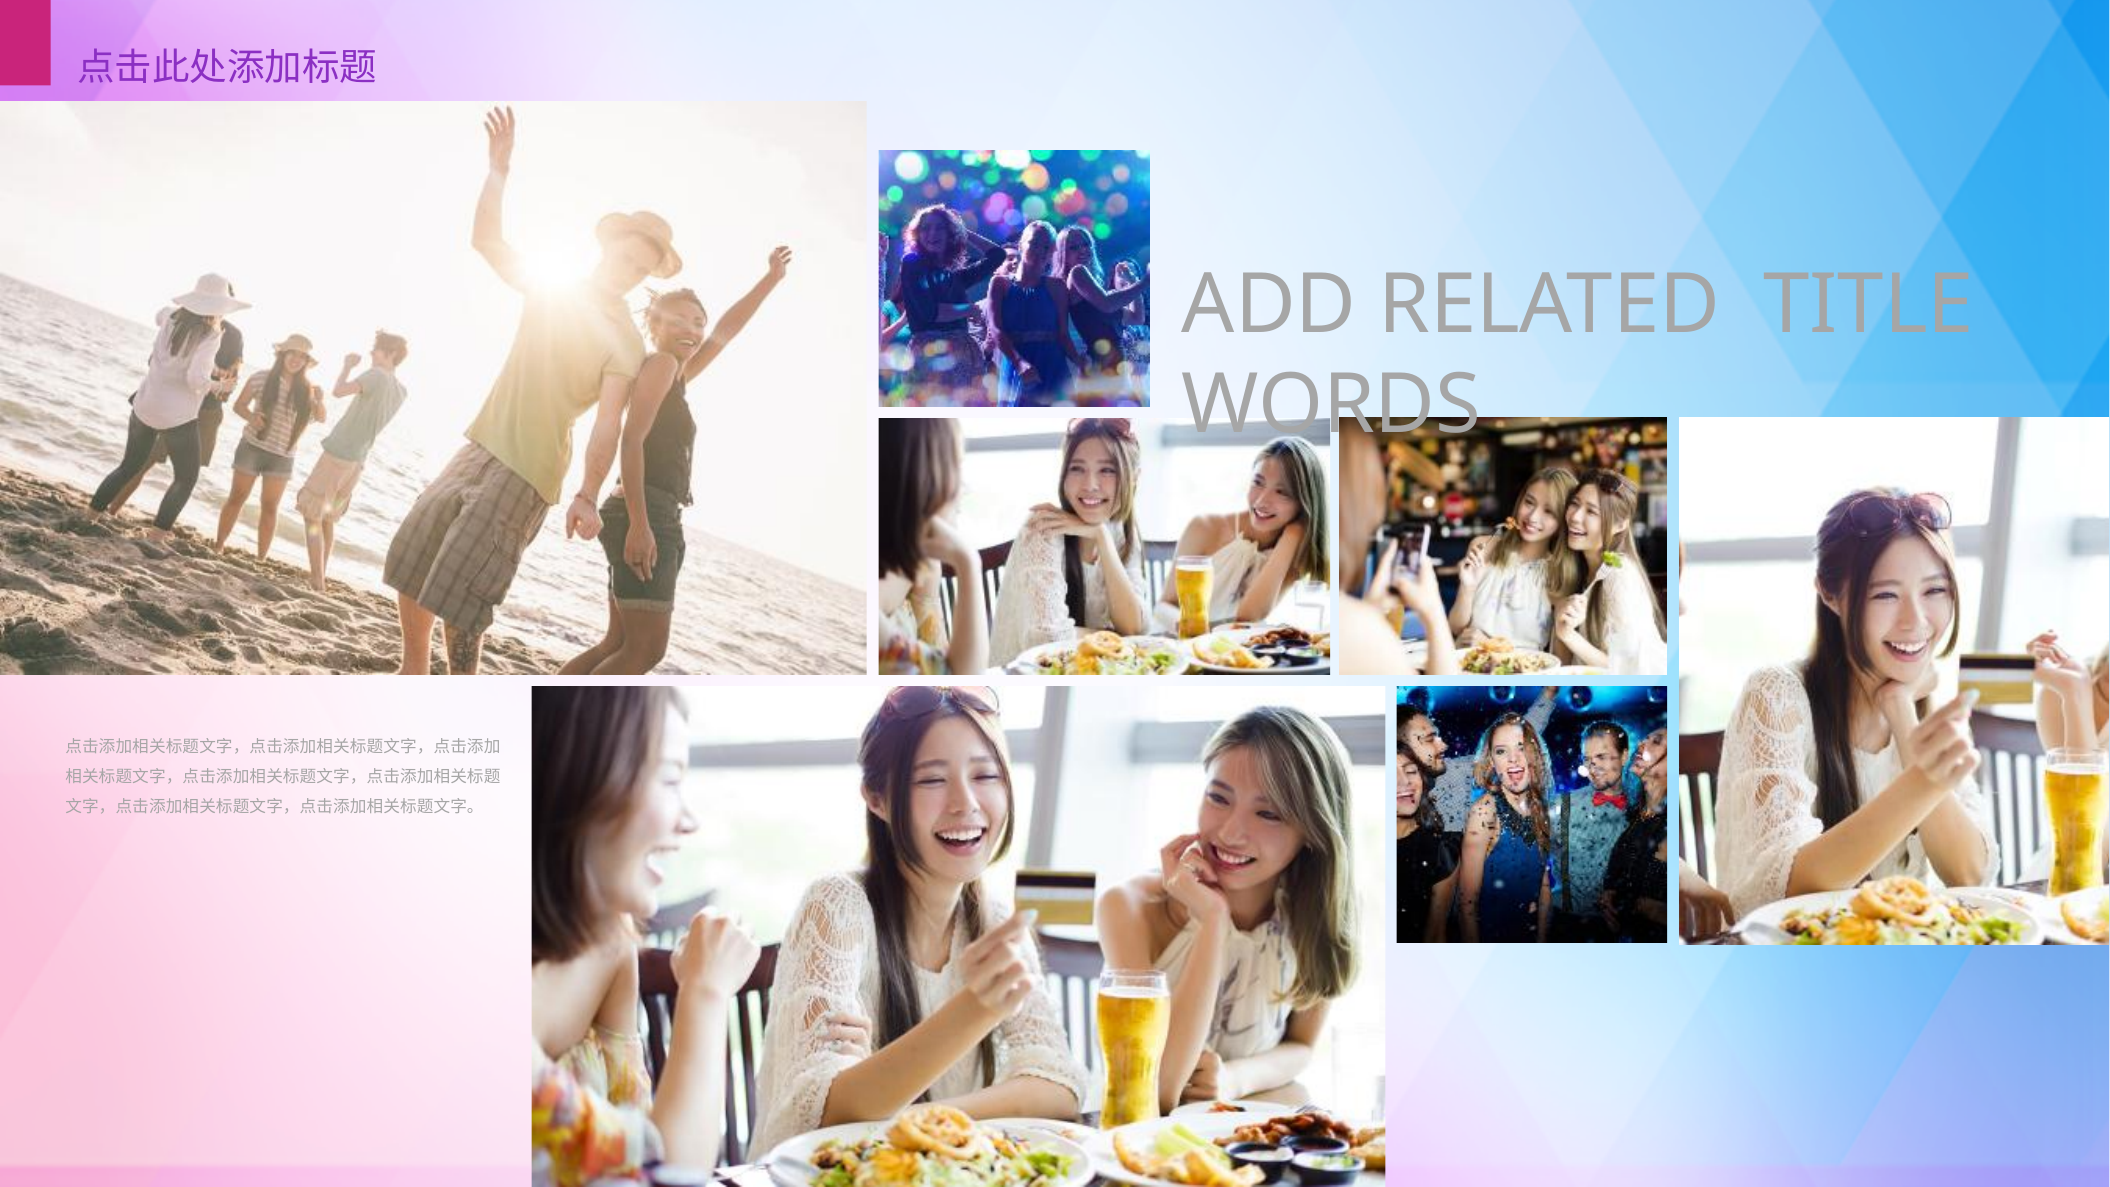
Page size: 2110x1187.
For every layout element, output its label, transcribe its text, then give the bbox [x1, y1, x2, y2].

text_box [878, 150, 1150, 407]
text_box 点击添加相关标题文字，点击添加相关标题文字，点击添加相关标题文字，点击添加相关标题文字，点击添加相关标题文字，点击添加相关标题文字，点击添加相关标题文字。 [50, 718, 517, 824]
picture [0, 0, 2110, 1187]
text_box [878, 418, 1331, 675]
text_box [1339, 457, 1667, 675]
text_box [531, 686, 1386, 1187]
text_box [0, 101, 867, 675]
text_box 点击此处添加标题 [62, 35, 417, 94]
text_box [1396, 686, 1668, 943]
text_box ADD RELATED TITLE WORDS [1167, 241, 2110, 457]
text_box [1679, 457, 2110, 945]
